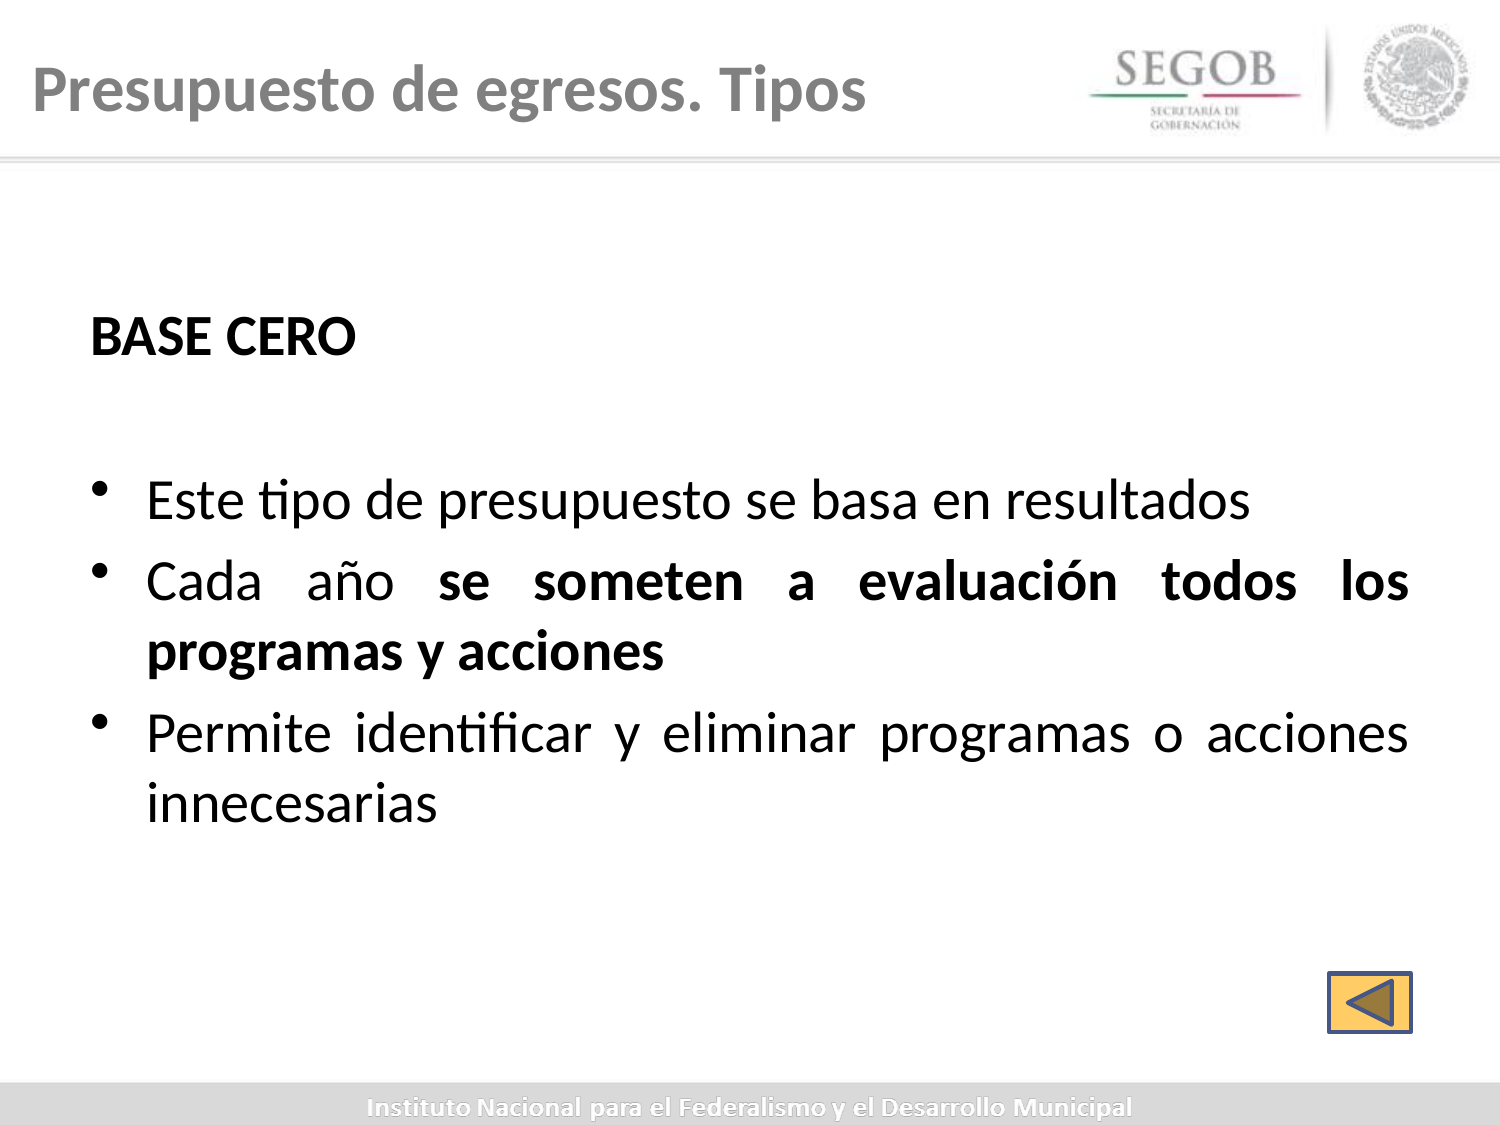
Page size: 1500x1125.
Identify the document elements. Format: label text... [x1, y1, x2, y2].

list BASE CERO Este tipo de presupuesto se basa en resultados Cada año se someten a evaluación todos los programas y acciones Permite identificar y eliminar programas o acciones innecesarias [75, 289, 1425, 870]
text_box [1327, 971, 1413, 1034]
text_box Presupuesto de egresos. Tipos [17, 52, 1070, 132]
picture [0, 0, 1500, 1125]
